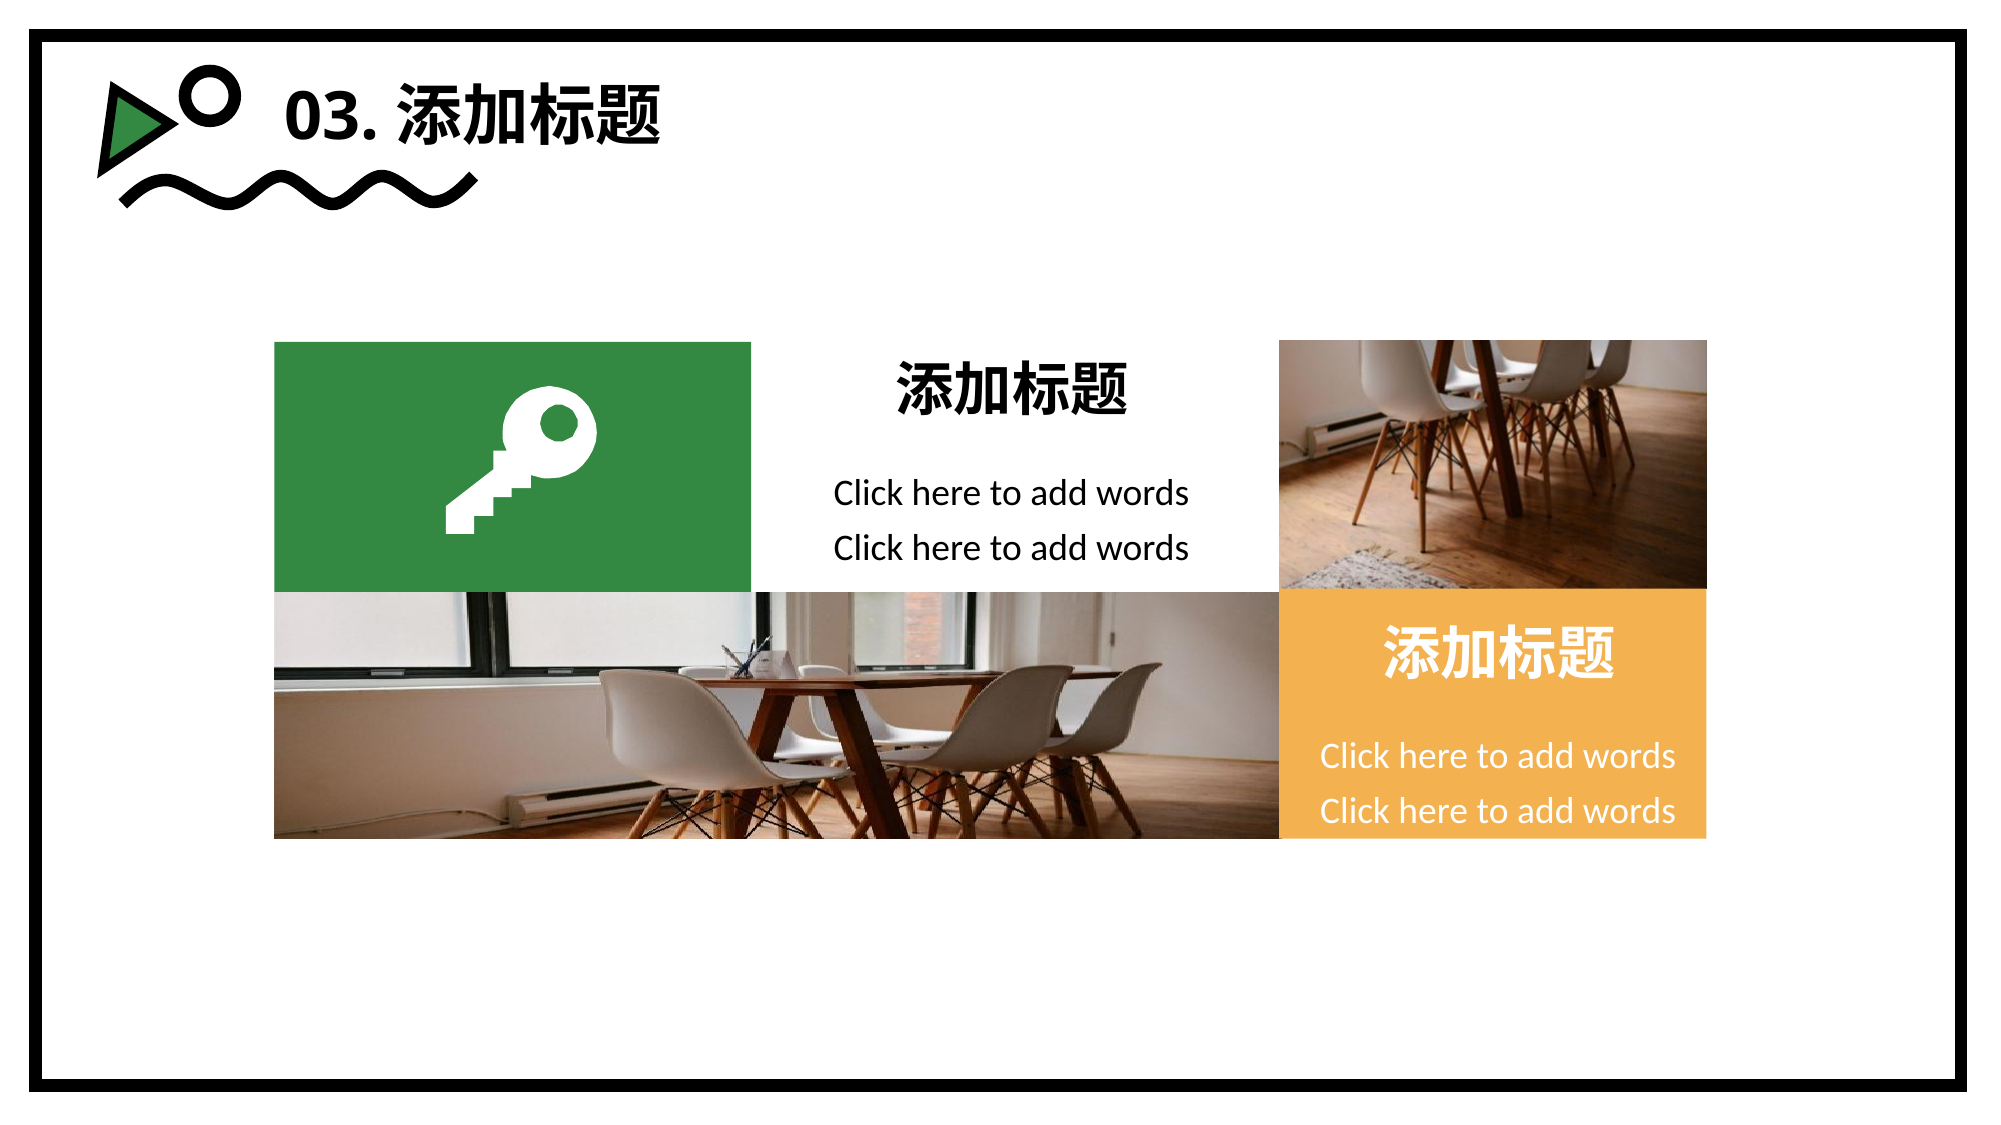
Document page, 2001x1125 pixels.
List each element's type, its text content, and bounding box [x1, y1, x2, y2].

text_box 添加标题 [880, 345, 1279, 430]
picture [1279, 340, 1707, 589]
text_box [445, 385, 597, 534]
text_box [183, 69, 236, 122]
text_box 添加标题 [1367, 608, 1811, 694]
text_box Click here to add words [1305, 779, 1718, 839]
text_box Click here to add words [818, 460, 1231, 515]
text_box Click here to add words [1305, 723, 1718, 779]
text_box [273, 341, 752, 593]
text_box Click here to add words [818, 515, 1231, 576]
text_box [122, 178, 269, 206]
text_box 03.添加标题 [269, 65, 678, 321]
text_box [1278, 588, 1707, 840]
text_box [101, 87, 173, 171]
picture [274, 592, 1282, 839]
text_box [35, 35, 1962, 1087]
